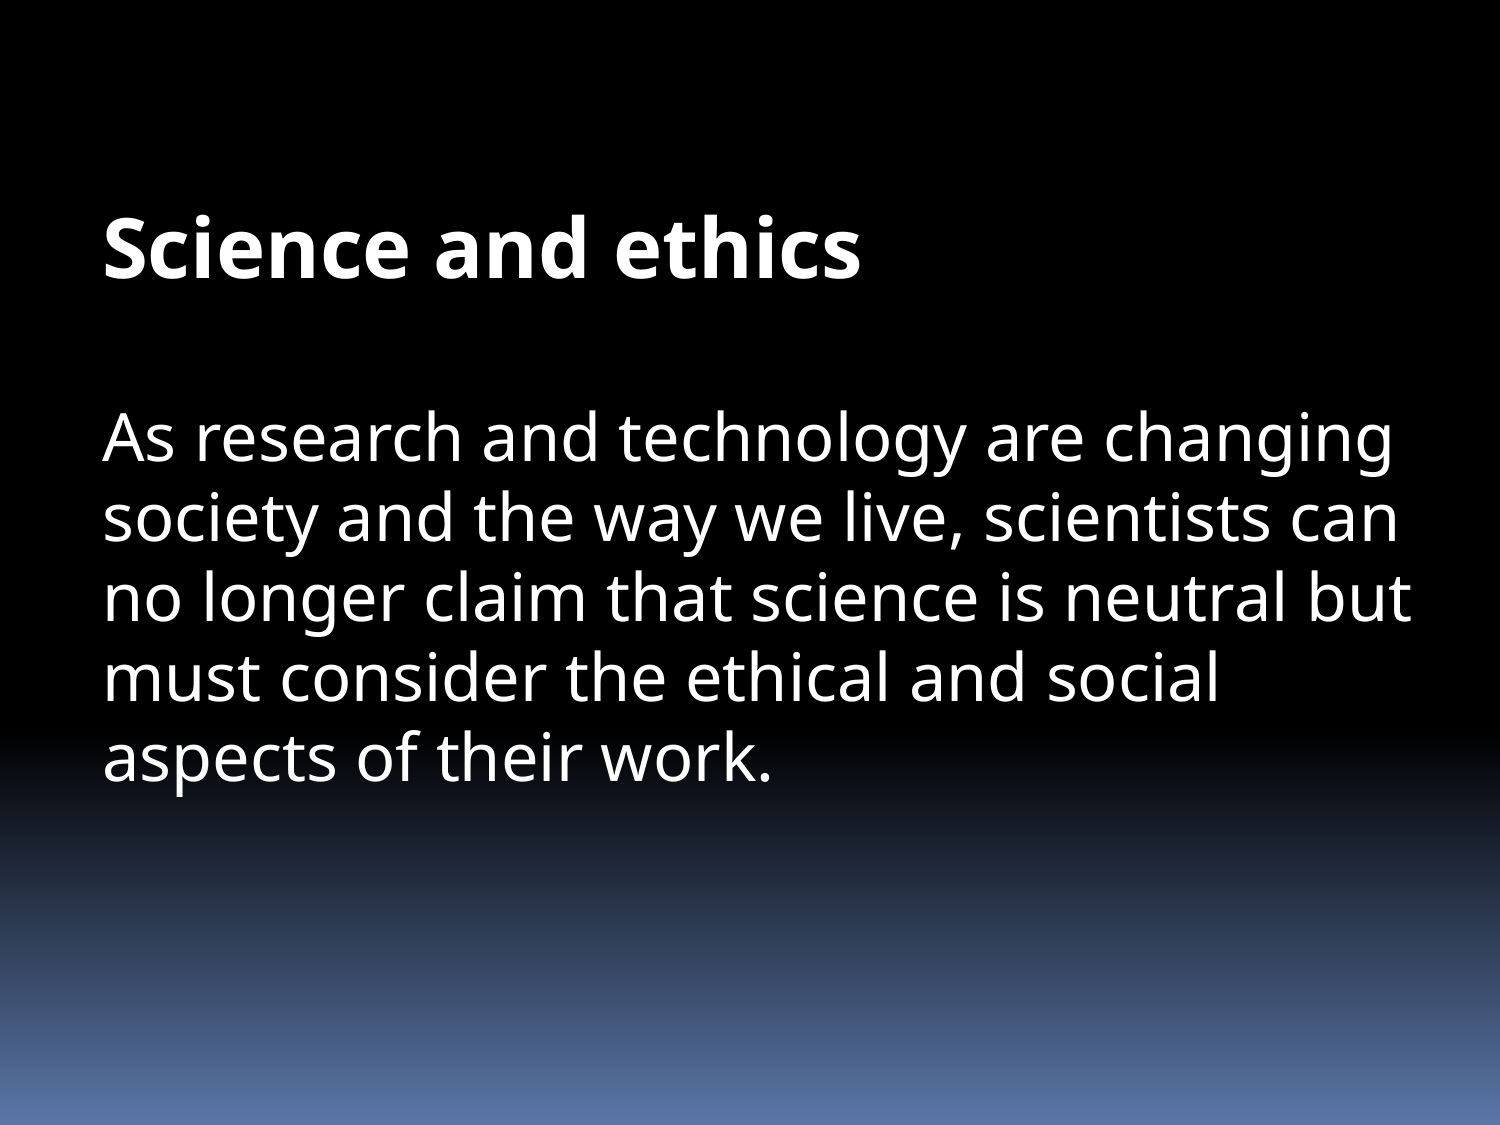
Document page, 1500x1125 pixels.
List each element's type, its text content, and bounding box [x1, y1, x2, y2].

text_box Science and ethics As research and technology are changing society and the way we live, scientists can no longer claim that science is neutral but must consider the ethical and social aspects of their work. [87, 187, 1463, 802]
